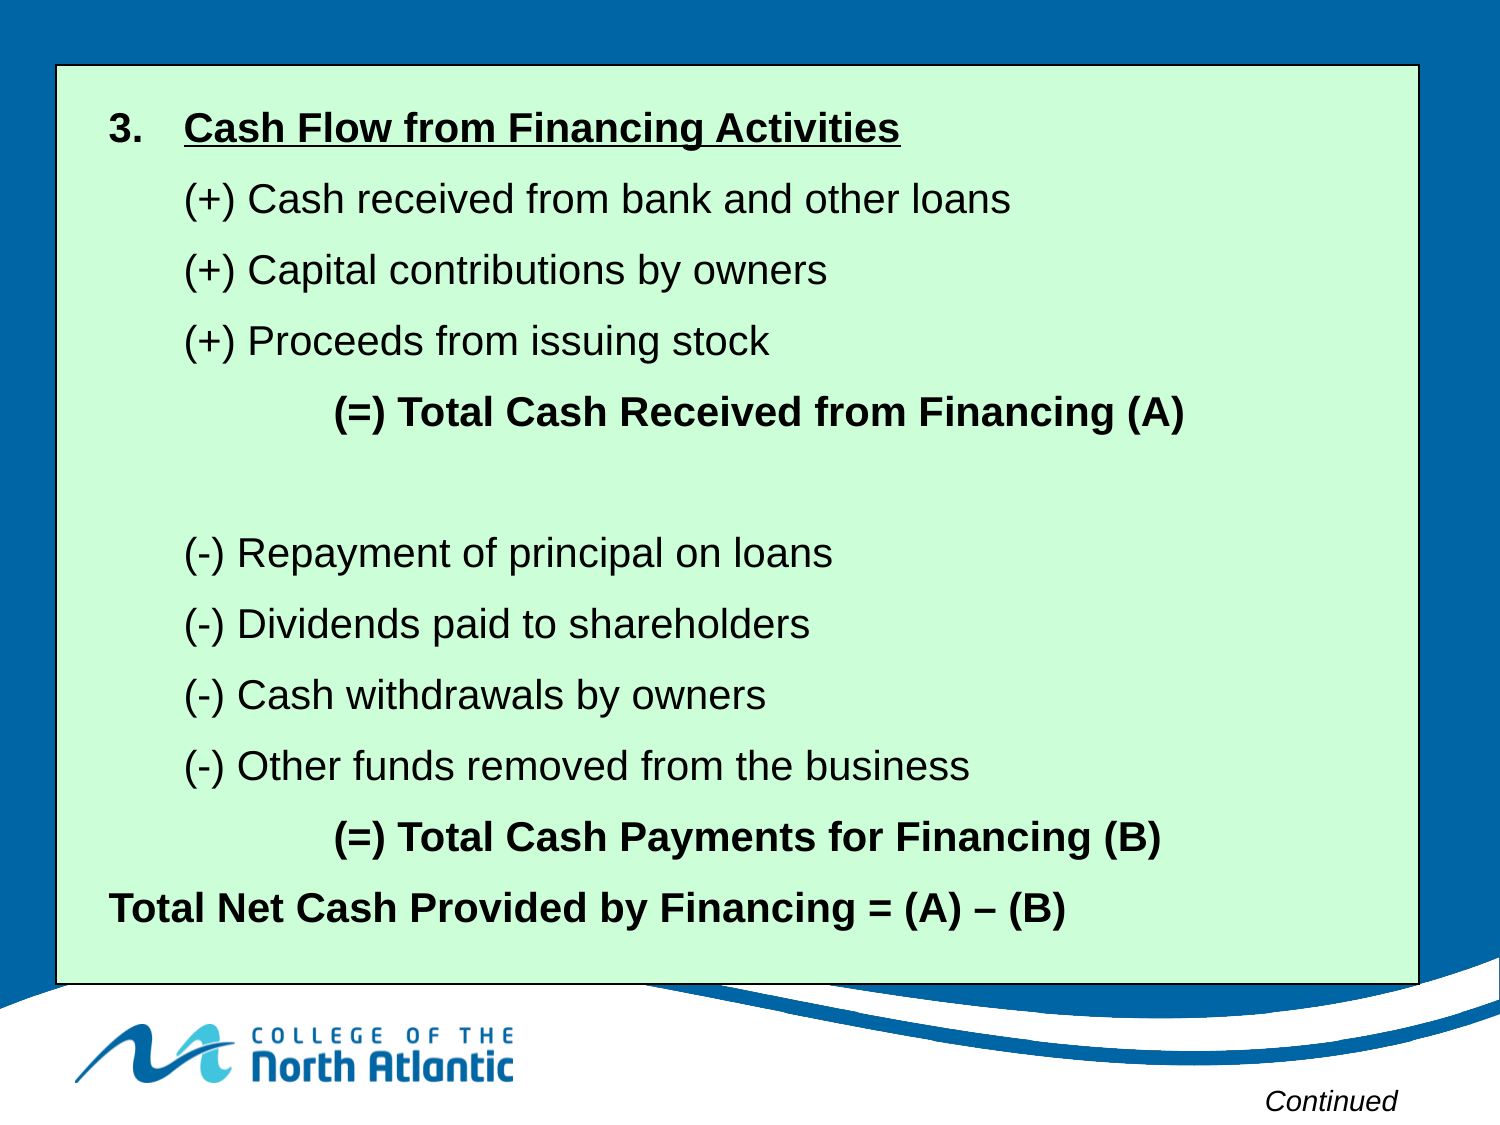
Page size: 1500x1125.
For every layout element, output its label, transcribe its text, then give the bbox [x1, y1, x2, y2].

text_box [56, 65, 1419, 984]
text_box 3. Cash Flow from Financing Activities (+) Cash received from bank and other loans (+) Capital contributions by owners (+) Proceeds from issuing stock (=) Total Cash Received from Financing (A) (-) Repayment of principal on loans (-) Dividends paid to shareholders (-) Cash withdrawals by owners (-) Other funds removed from the business (=) Total Cash Payments for Financing (B) Total Net Cash Provided by Financing = (A) – (B) [93, 93, 1382, 938]
picture [0, 928, 1500, 1125]
text_box Continued [1249, 1074, 1419, 1125]
